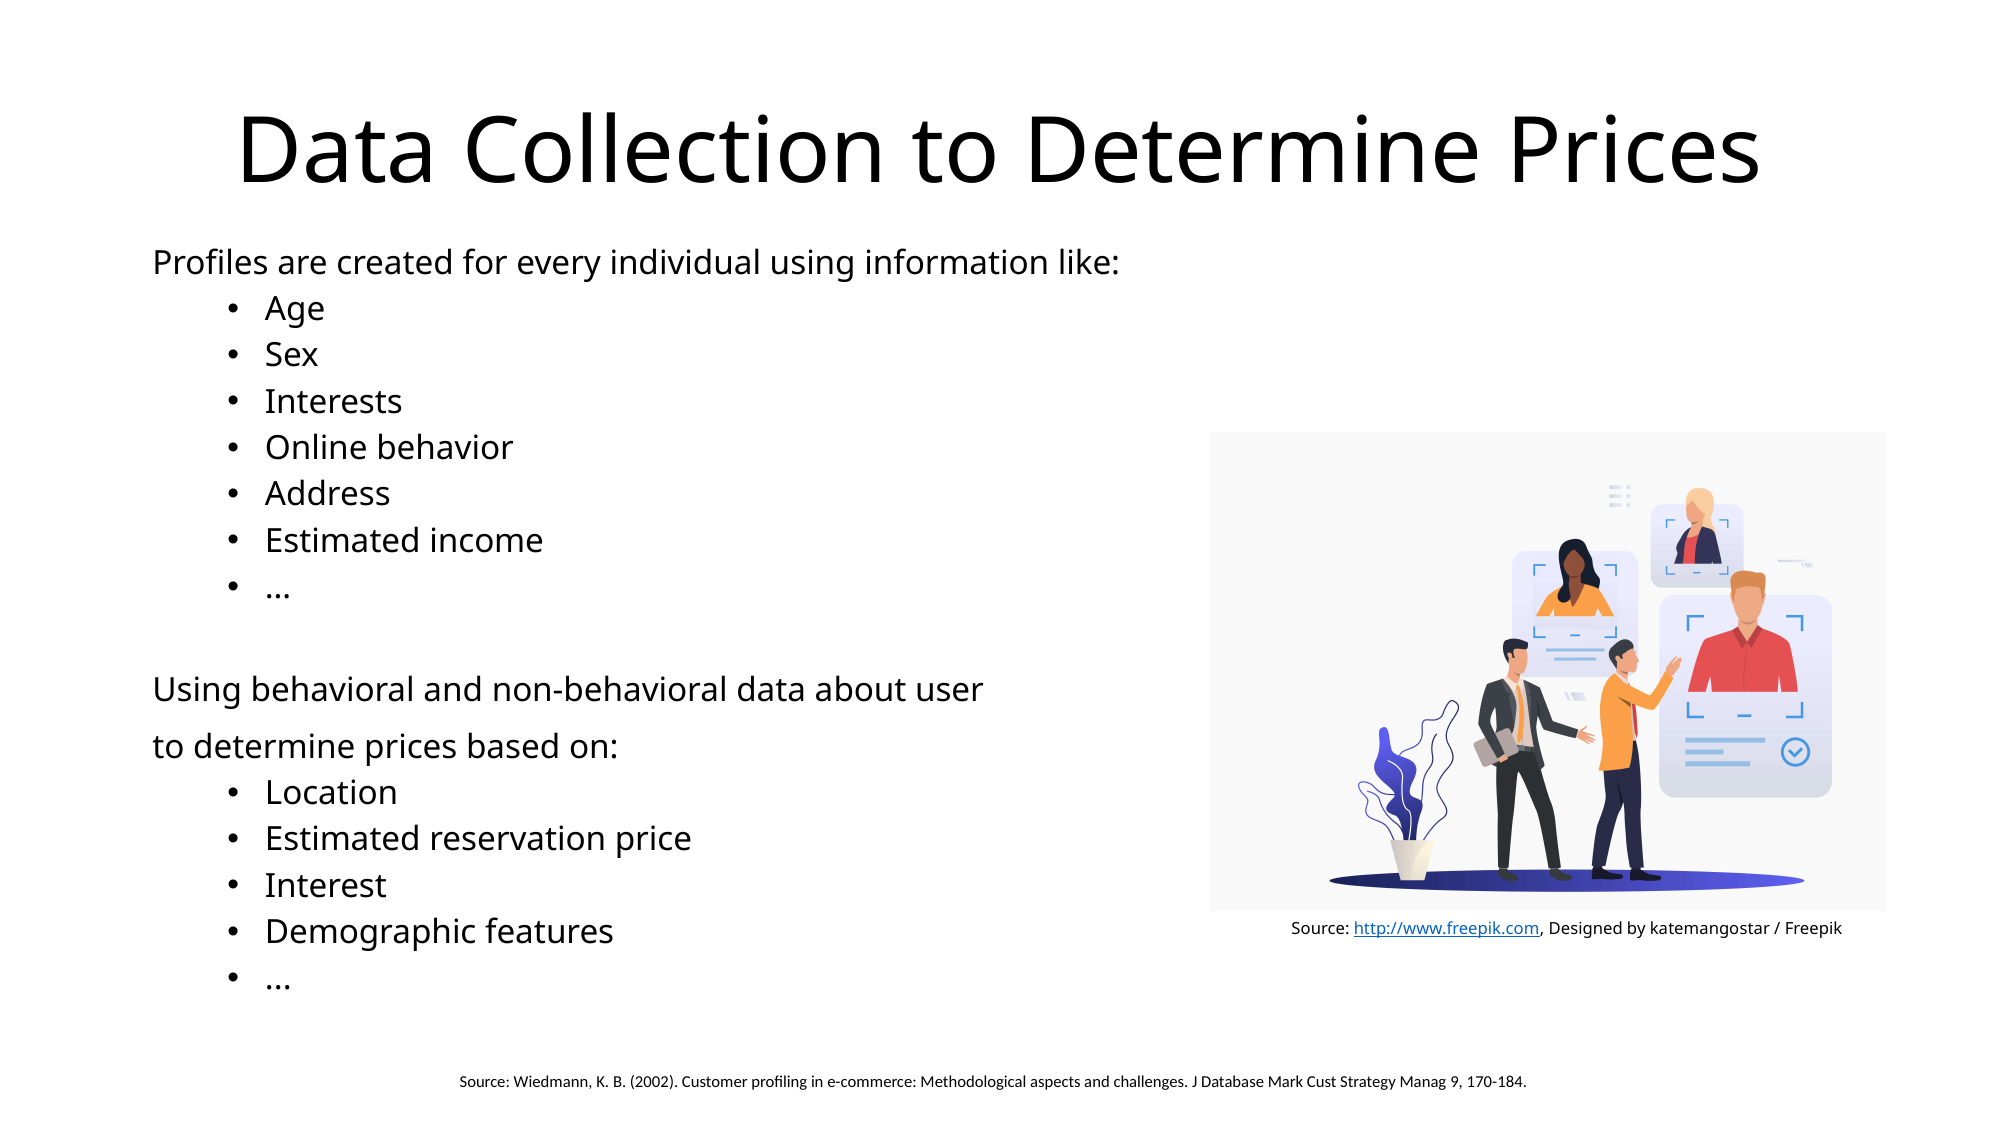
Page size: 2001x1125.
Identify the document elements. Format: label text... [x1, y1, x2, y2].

picture [1210, 432, 1887, 911]
title Data Collection to Determine Prices [137, 44, 1863, 262]
list Profiles are created for every individual using information like: Age Sex Interests Online behavior Address Estimated income … Using behavioral and non-behavioral data about user to determine prices based on: Location Estimated reservation price Interest Demographic features ... [137, 262, 1726, 929]
text_box Source: http://www.freepik.com, Designed by katemangostar / Freepik [1276, 911, 1874, 949]
text_box Source: Wiedmann, K. B. (2002). Customer profiling in e-commerce: Methodological aspects and challenges. J Database Mark Cust Strategy Manag 9, 170-184. [444, 1062, 1556, 1098]
